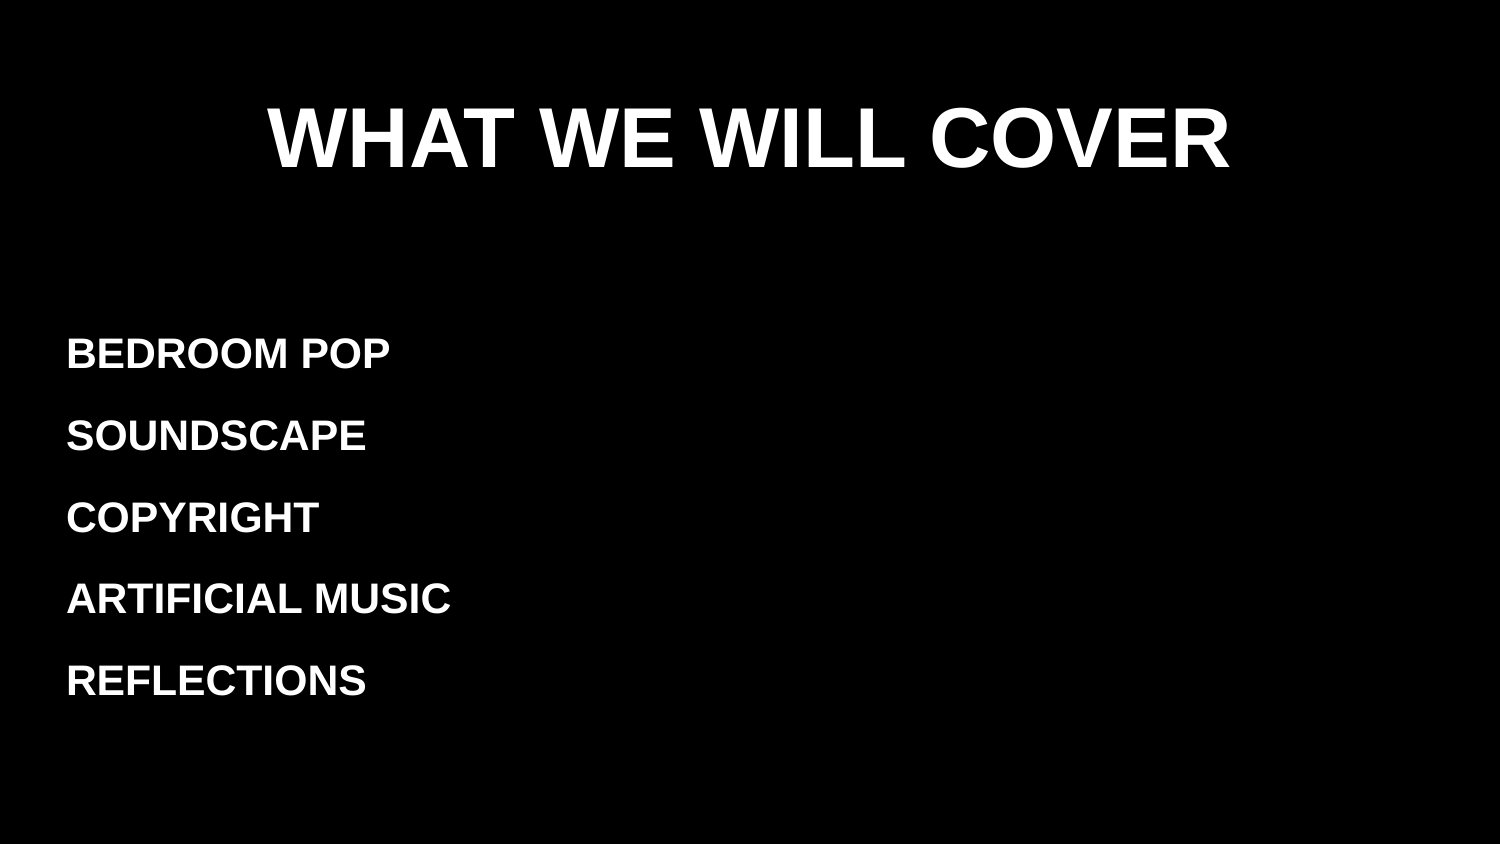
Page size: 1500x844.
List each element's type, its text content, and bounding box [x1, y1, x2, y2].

subtitle BEDROOM POP SOUNDSCAPE COPYRIGHT ARTIFICIAL MUSIC REFLECTIONS [51, 320, 1449, 746]
title WHAT WE WILL COVER [51, 87, 1449, 200]
